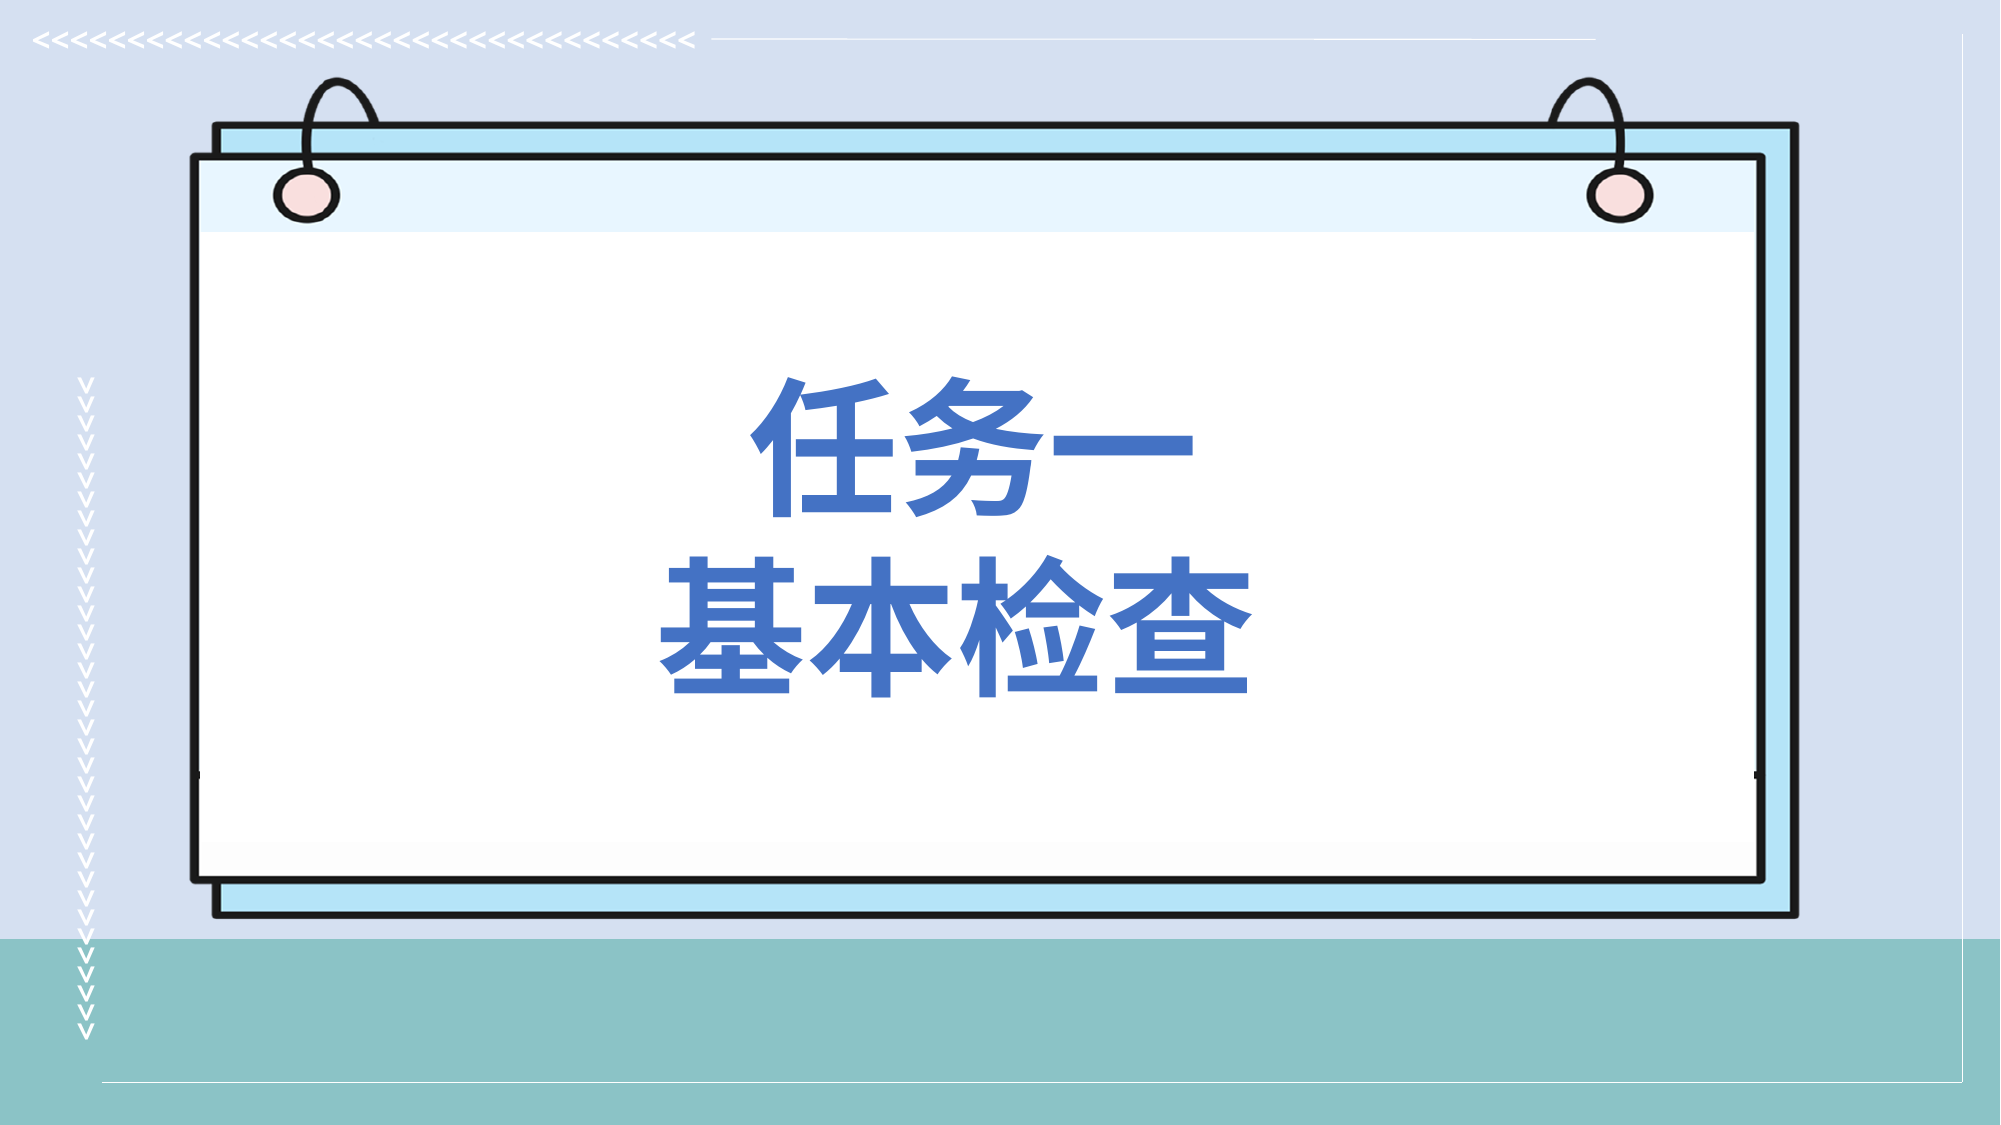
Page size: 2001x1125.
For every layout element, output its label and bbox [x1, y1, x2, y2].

picture [107, 37, 1841, 947]
